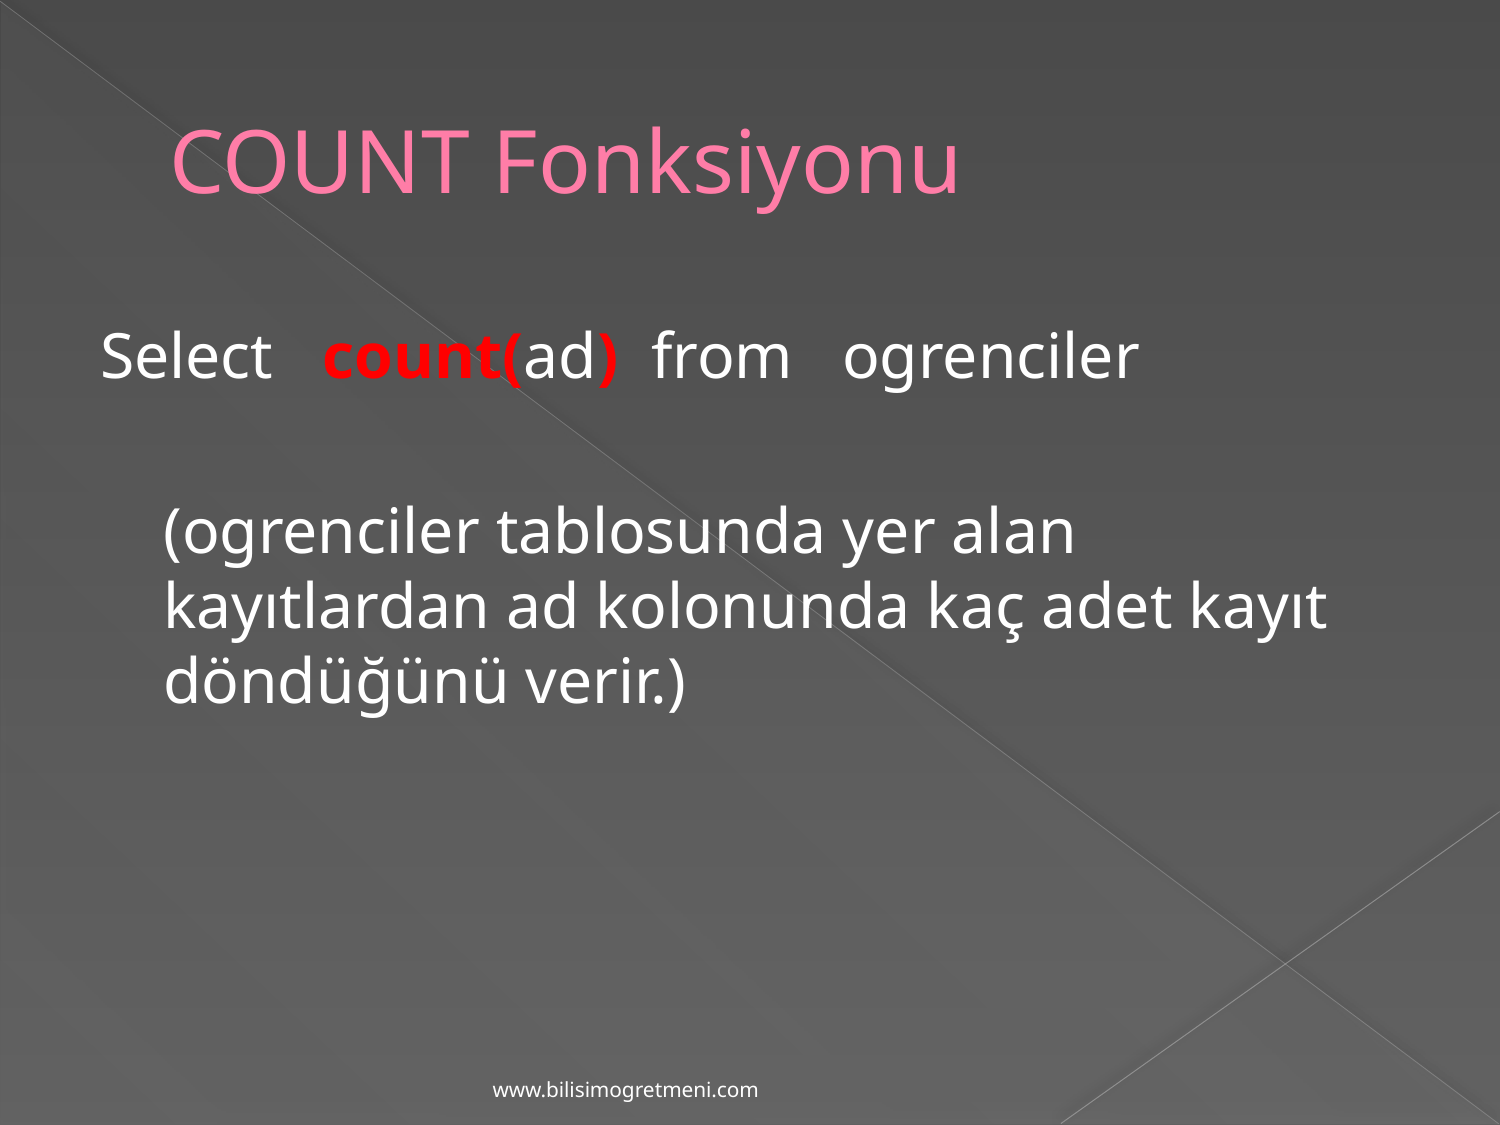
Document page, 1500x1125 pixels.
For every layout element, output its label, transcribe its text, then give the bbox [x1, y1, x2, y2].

title COUNT Fonksiyonu [75, 43, 1425, 274]
list Select count(ad) from ogrenciler (ogrenciler tablosunda yer alan kayıtlardan ad kolonunda kaç adet kayıt döndüğünü verir.) [75, 308, 1425, 1059]
footer www.bilisimogretmeni.com [75, 1063, 774, 1113]
